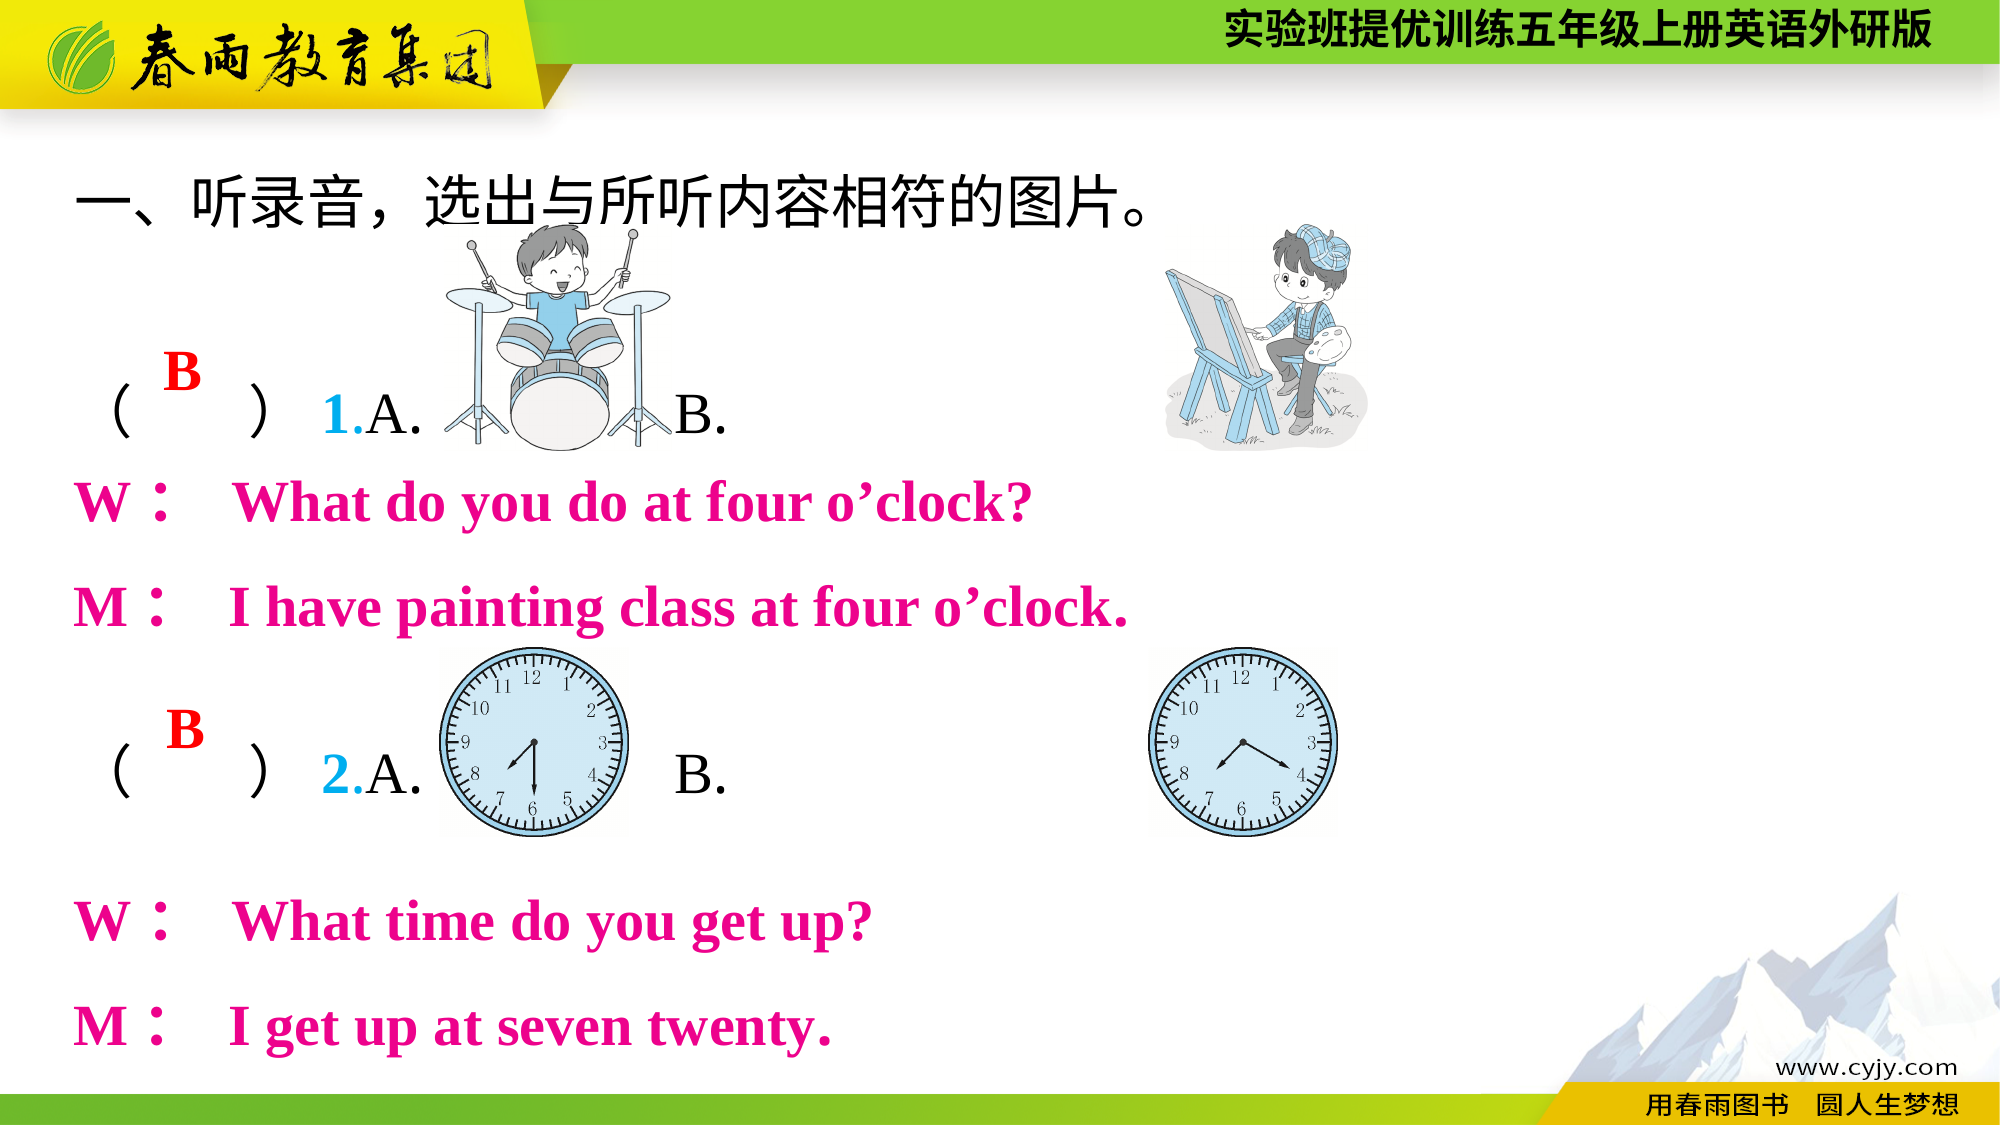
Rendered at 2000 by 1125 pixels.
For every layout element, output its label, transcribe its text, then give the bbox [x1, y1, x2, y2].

text_box W： What do you do at four o’clock? M： I have painting class at four o’clock. [59, 420, 1500, 646]
text_box B [149, 324, 218, 410]
text_box W： What time do you get up? M： I get up at seven twenty. [59, 839, 1500, 1065]
text_box B [151, 682, 220, 768]
picture [0, 0, 2000, 1125]
list 一、听录音，选出与所听内容相符的图片。 （ ）1.A. B. （ ）2.A. B. [59, 122, 1944, 820]
